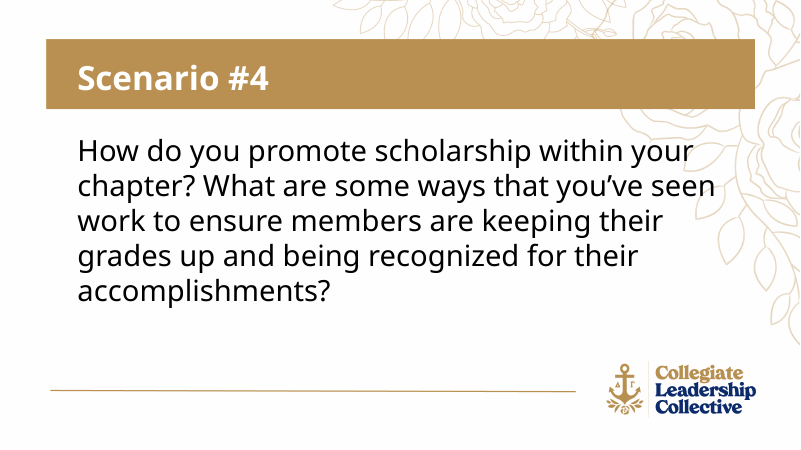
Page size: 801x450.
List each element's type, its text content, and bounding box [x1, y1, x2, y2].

list Scenario #4 [62, 50, 738, 100]
picture [0, 0, 801, 450]
list How do you promote scholarship within your chapter? What are some ways that you’ve seen work to ensure members are keeping their grades up and being recognized for their accomplishments? [62, 125, 738, 350]
